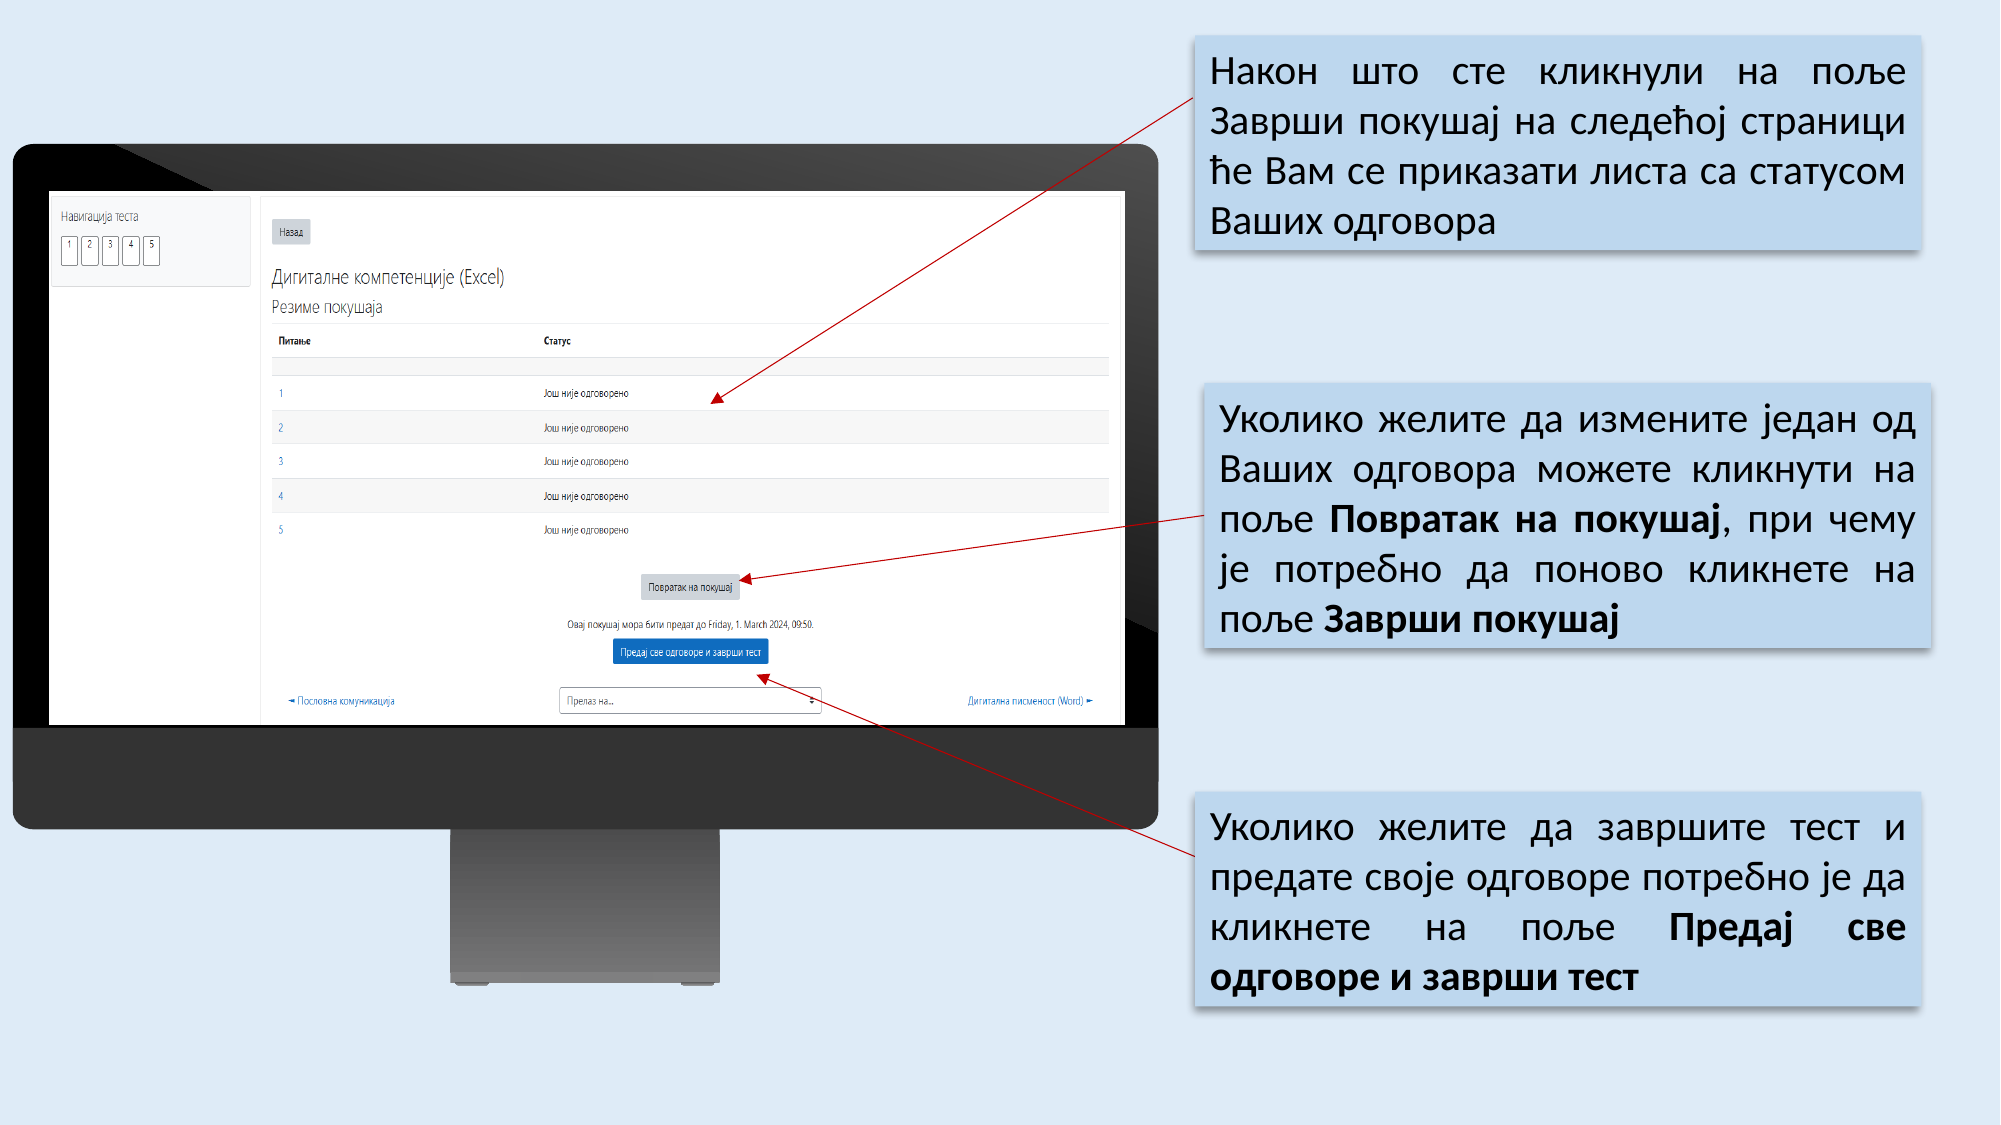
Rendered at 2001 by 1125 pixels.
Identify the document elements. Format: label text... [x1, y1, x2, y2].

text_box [12, 143, 1159, 986]
picture [49, 191, 1125, 725]
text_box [756, 674, 1200, 859]
text_box Након што сте кликнули на поље Заврши покушај на следећој страници ће Вам се приказати листа са статусом Ваших одговора [1195, 35, 1922, 251]
text_box Уколико желите да измените један од Ваших одговора можете кликнути на поље Повратак на покушај, при чему је потребно да поново кликнете на поље Заврши покушај [1204, 382, 1931, 648]
text_box Уколико желите да завршите тест и предате своје одговоре потребно је да кликнете на поље Предај све одговоре и заврши тест [1195, 791, 1922, 1007]
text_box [710, 97, 1193, 404]
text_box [738, 516, 1205, 581]
